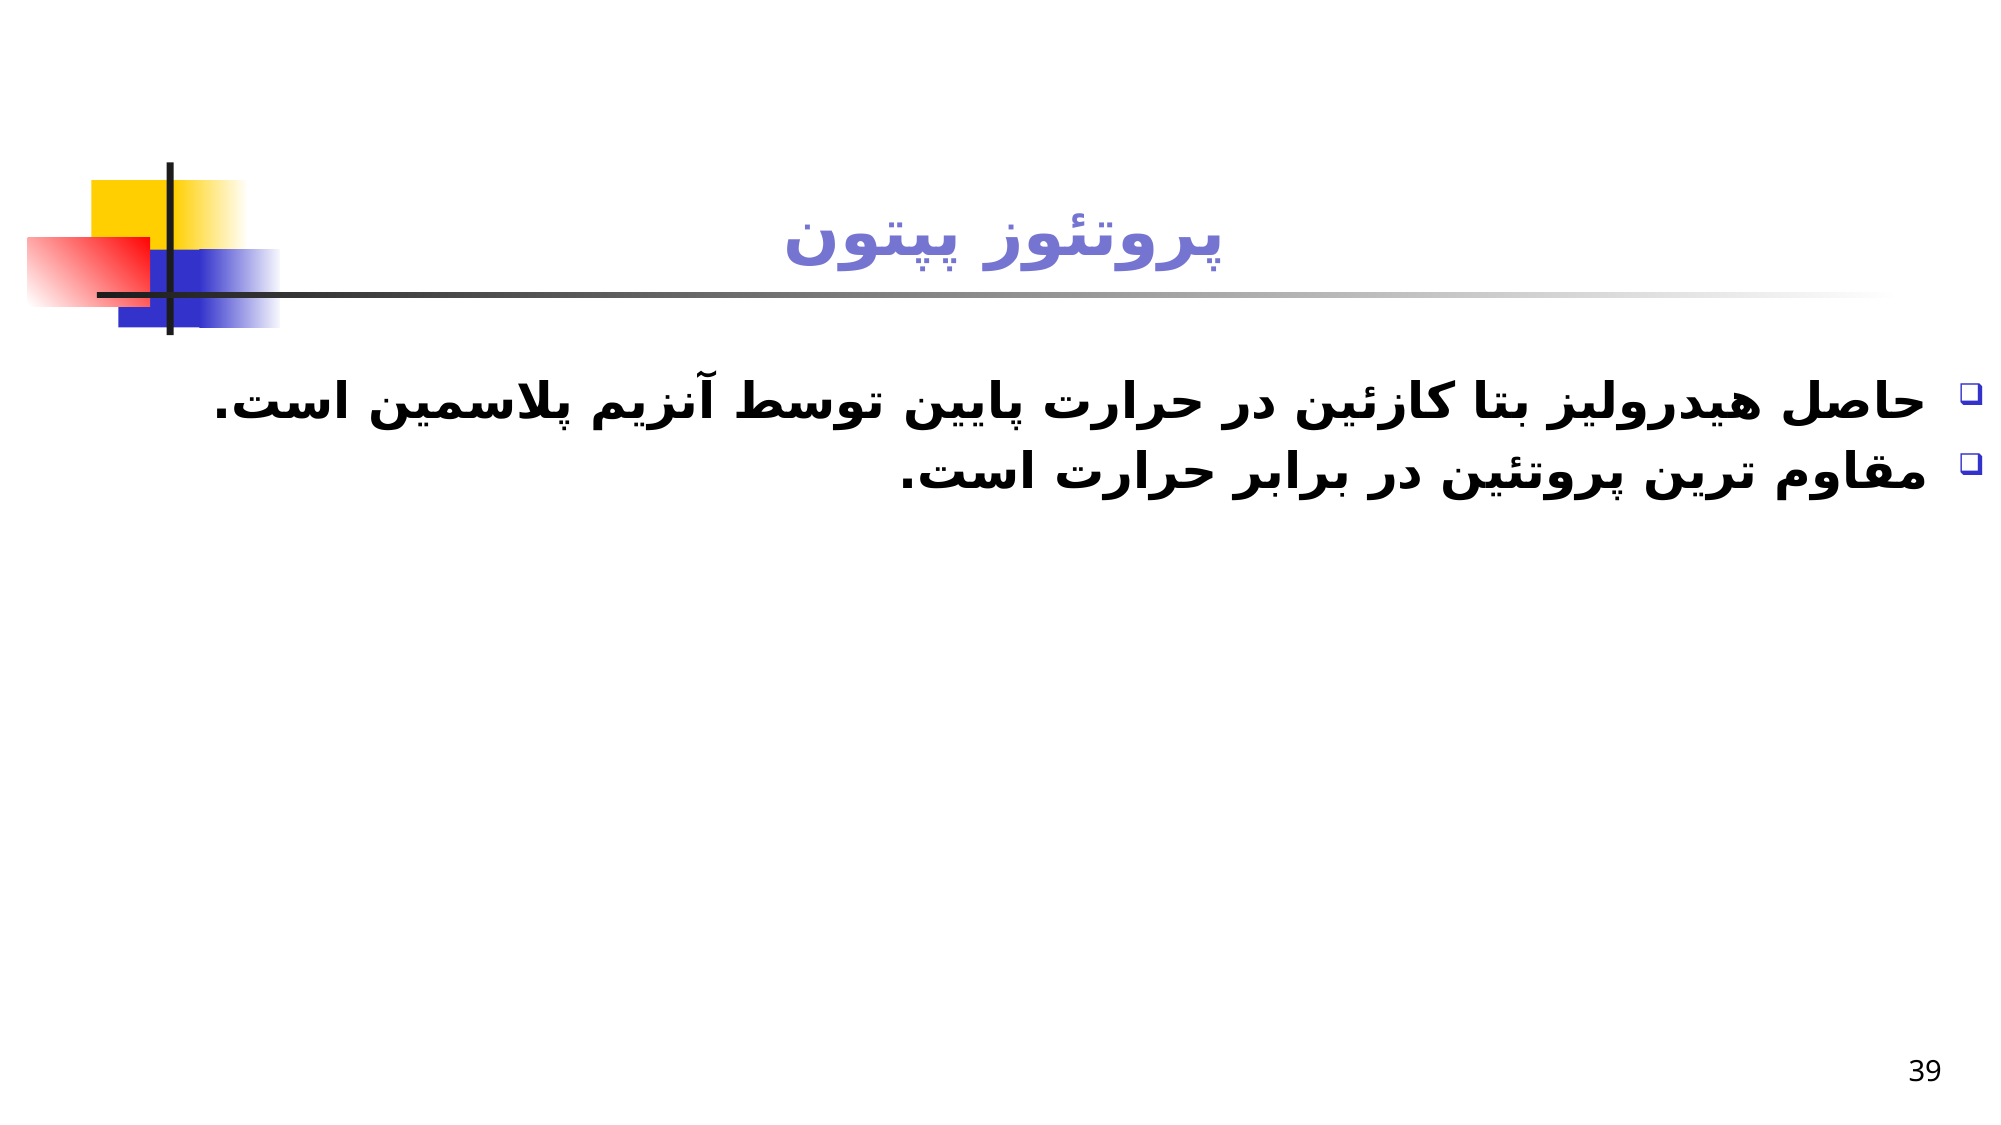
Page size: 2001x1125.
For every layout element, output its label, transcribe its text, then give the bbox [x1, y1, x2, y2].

title پروتئوز پپتون [140, 126, 1846, 220]
list حاصل هیدرولیز بتا کازئین در حرارت پایین توسط آنزیم پلاسمین است. مقاوم ترین پروتئین در برابر حرارت است. [0, 220, 2000, 1100]
